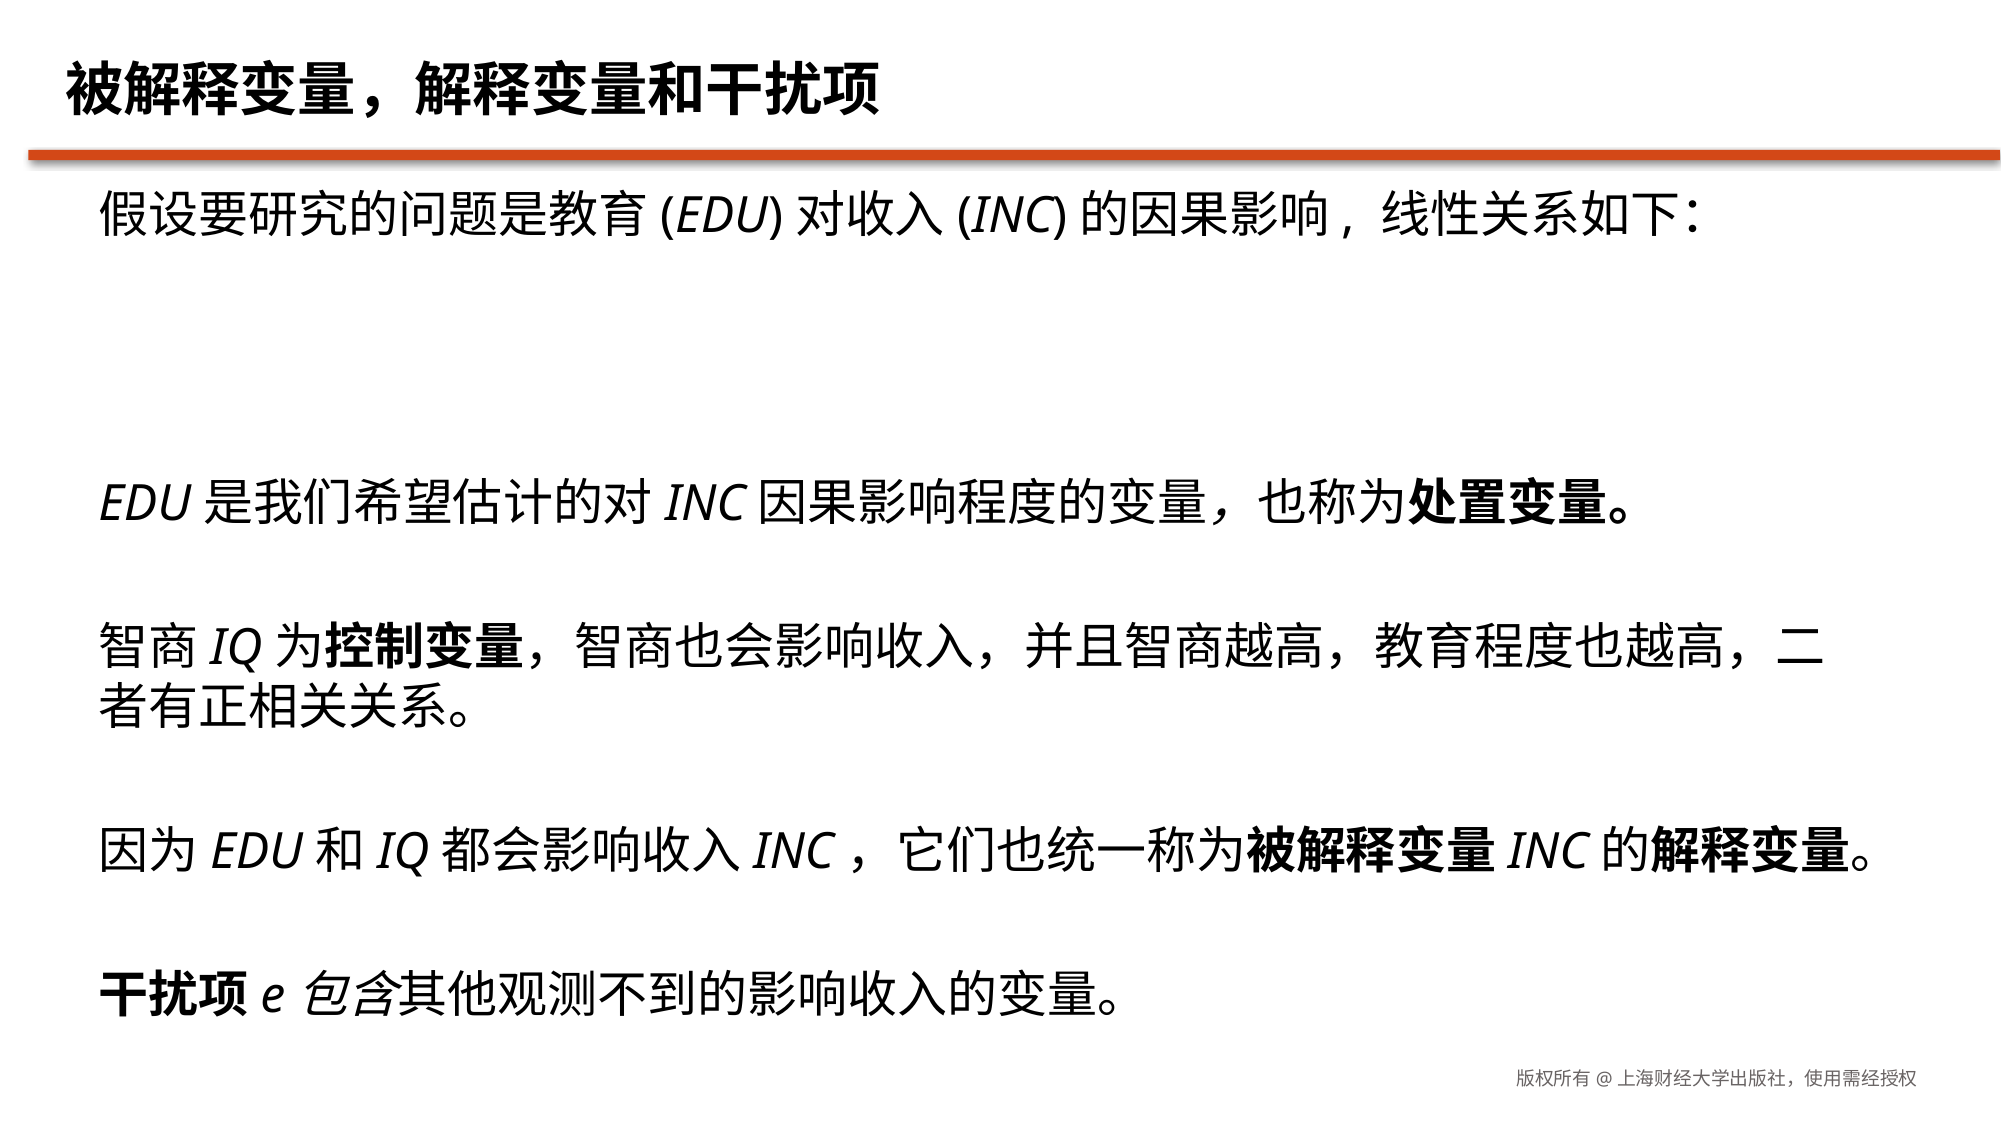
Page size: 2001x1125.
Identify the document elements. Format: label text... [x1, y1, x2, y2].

footer 版权所有@上海财经大学出版社，使用需经授权 [1483, 1046, 1950, 1109]
title 被解释变量，解释变量和干扰项 [50, 50, 1825, 138]
